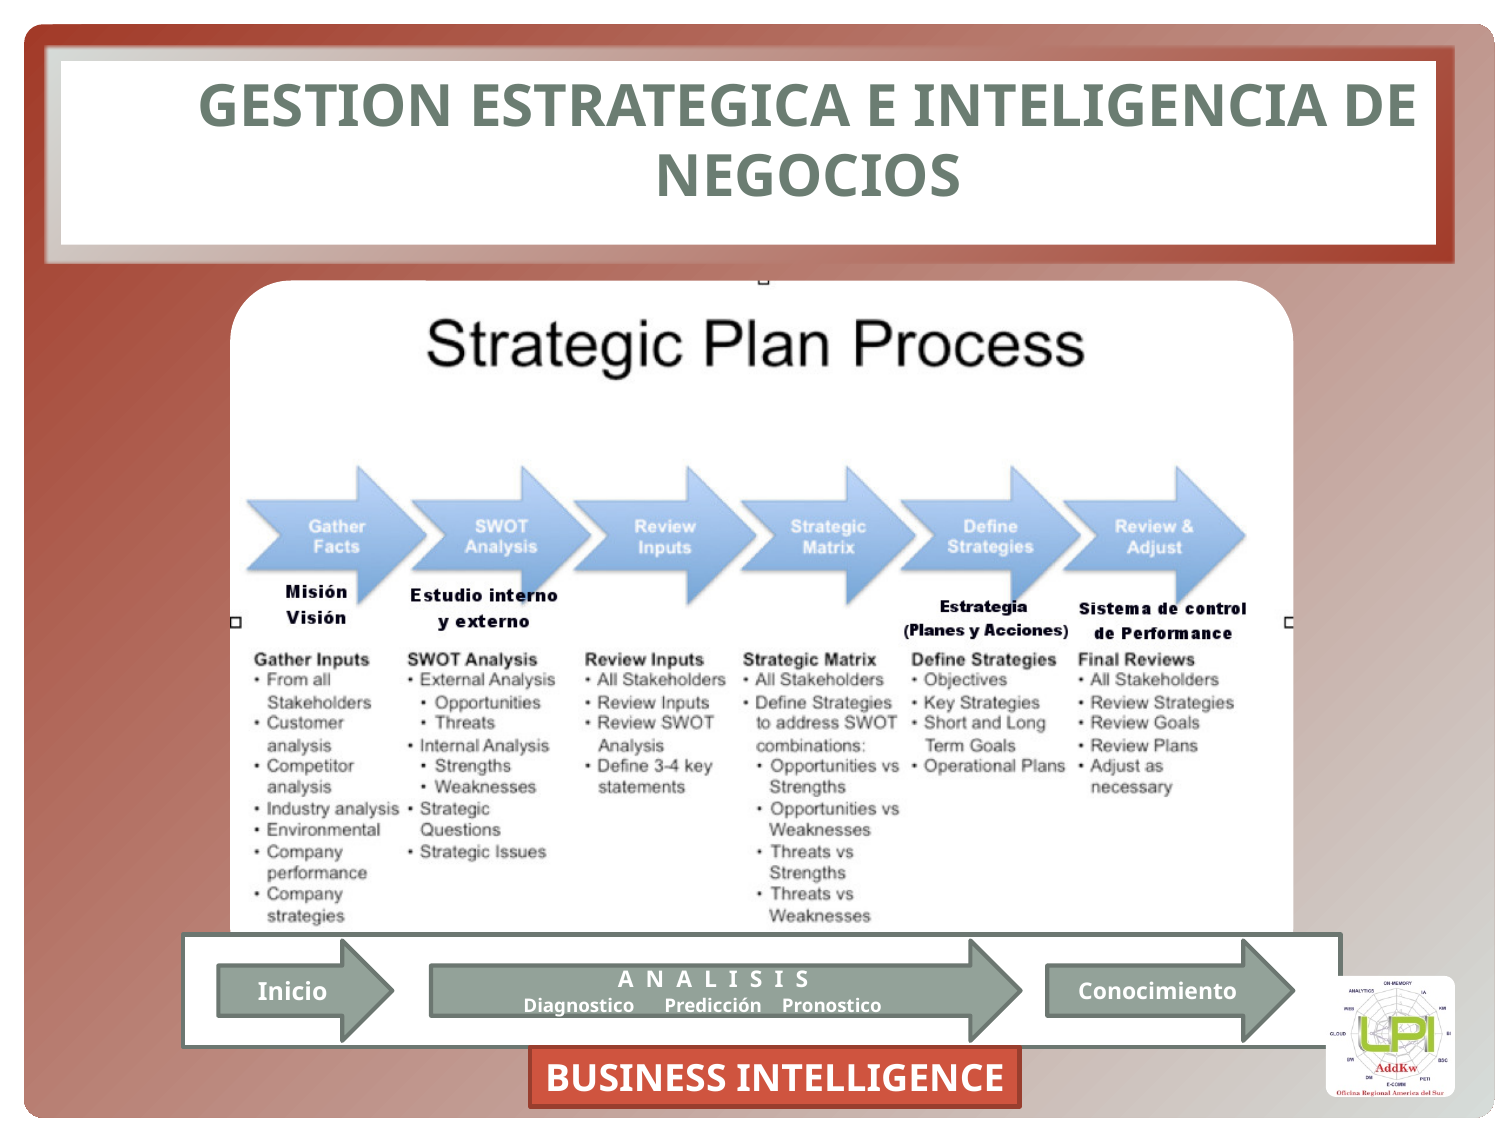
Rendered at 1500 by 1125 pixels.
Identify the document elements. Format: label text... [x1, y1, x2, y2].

text_box Gestion estrategica e inteligencia de negocios [179, 61, 1436, 244]
text_box Inicio [216, 963, 395, 1043]
text_box Conocimiento [1045, 988, 1296, 1043]
text_box [181, 932, 1343, 1049]
picture [229, 280, 1294, 989]
picture [1325, 975, 1456, 1098]
text_box A N A L I S I S Diagnostico Predicción Pronostico [428, 989, 1023, 1043]
text_box BUSINESS INTELLIGENCE [528, 1045, 1022, 1109]
